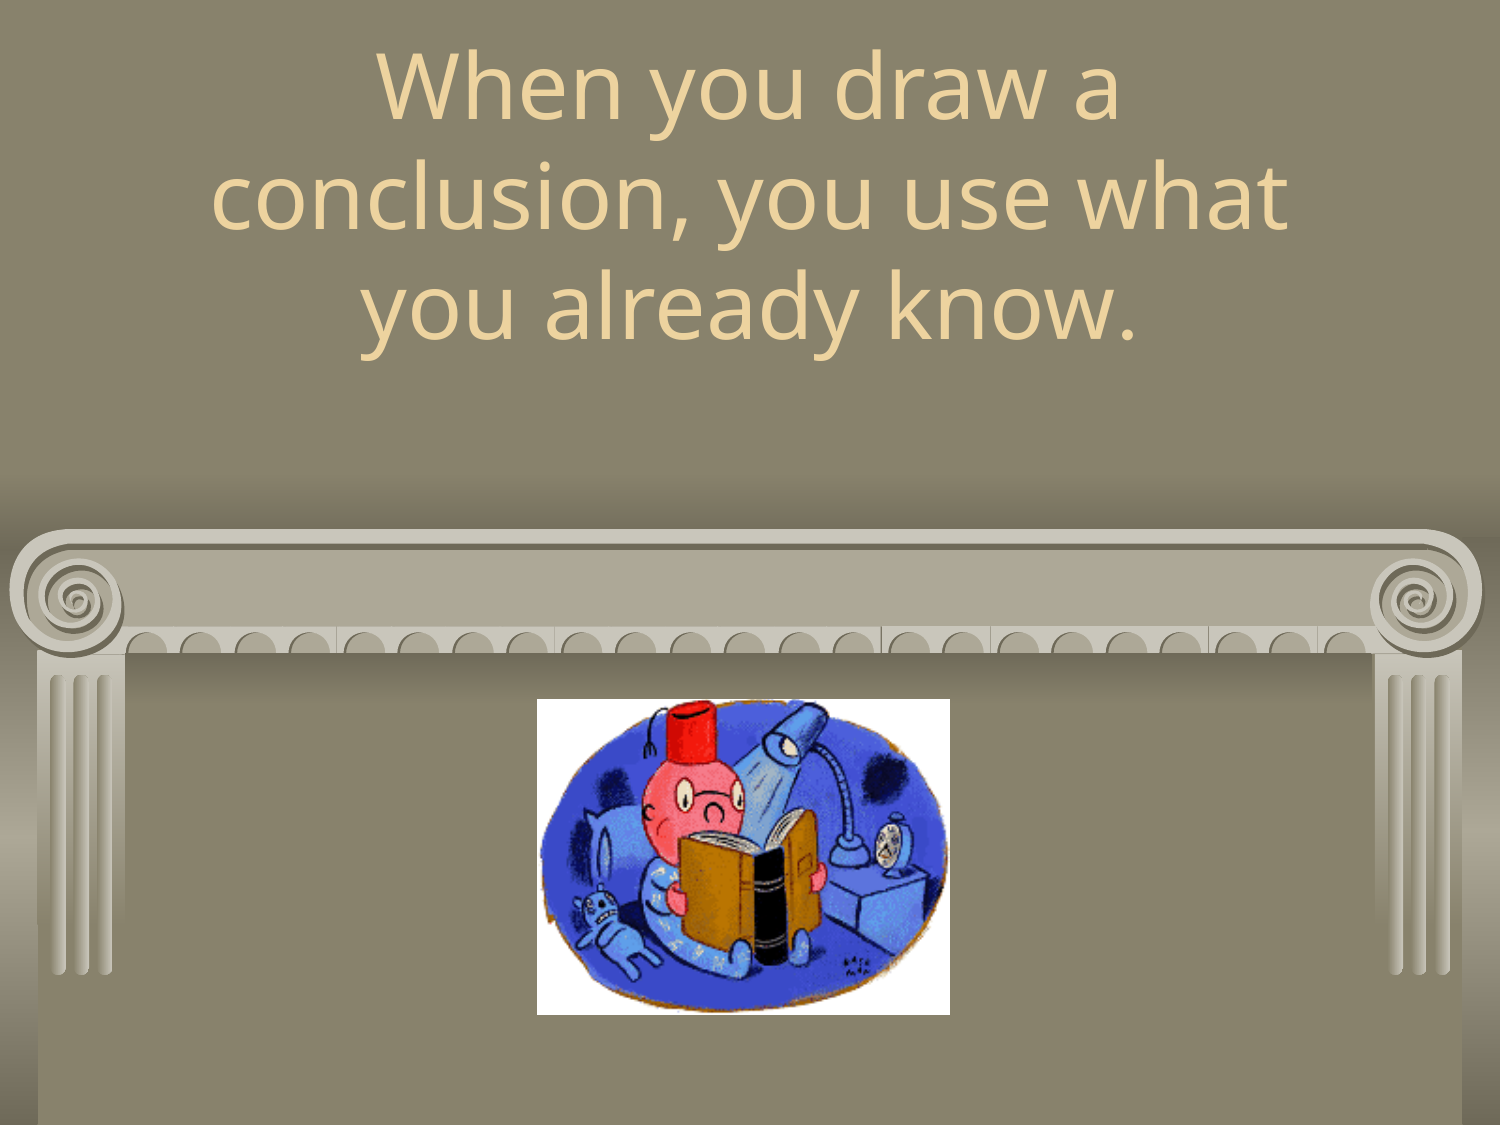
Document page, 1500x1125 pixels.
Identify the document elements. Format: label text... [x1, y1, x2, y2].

title When you draw a conclusion, you use what you already know. [112, 287, 1388, 476]
picture [537, 699, 951, 1016]
